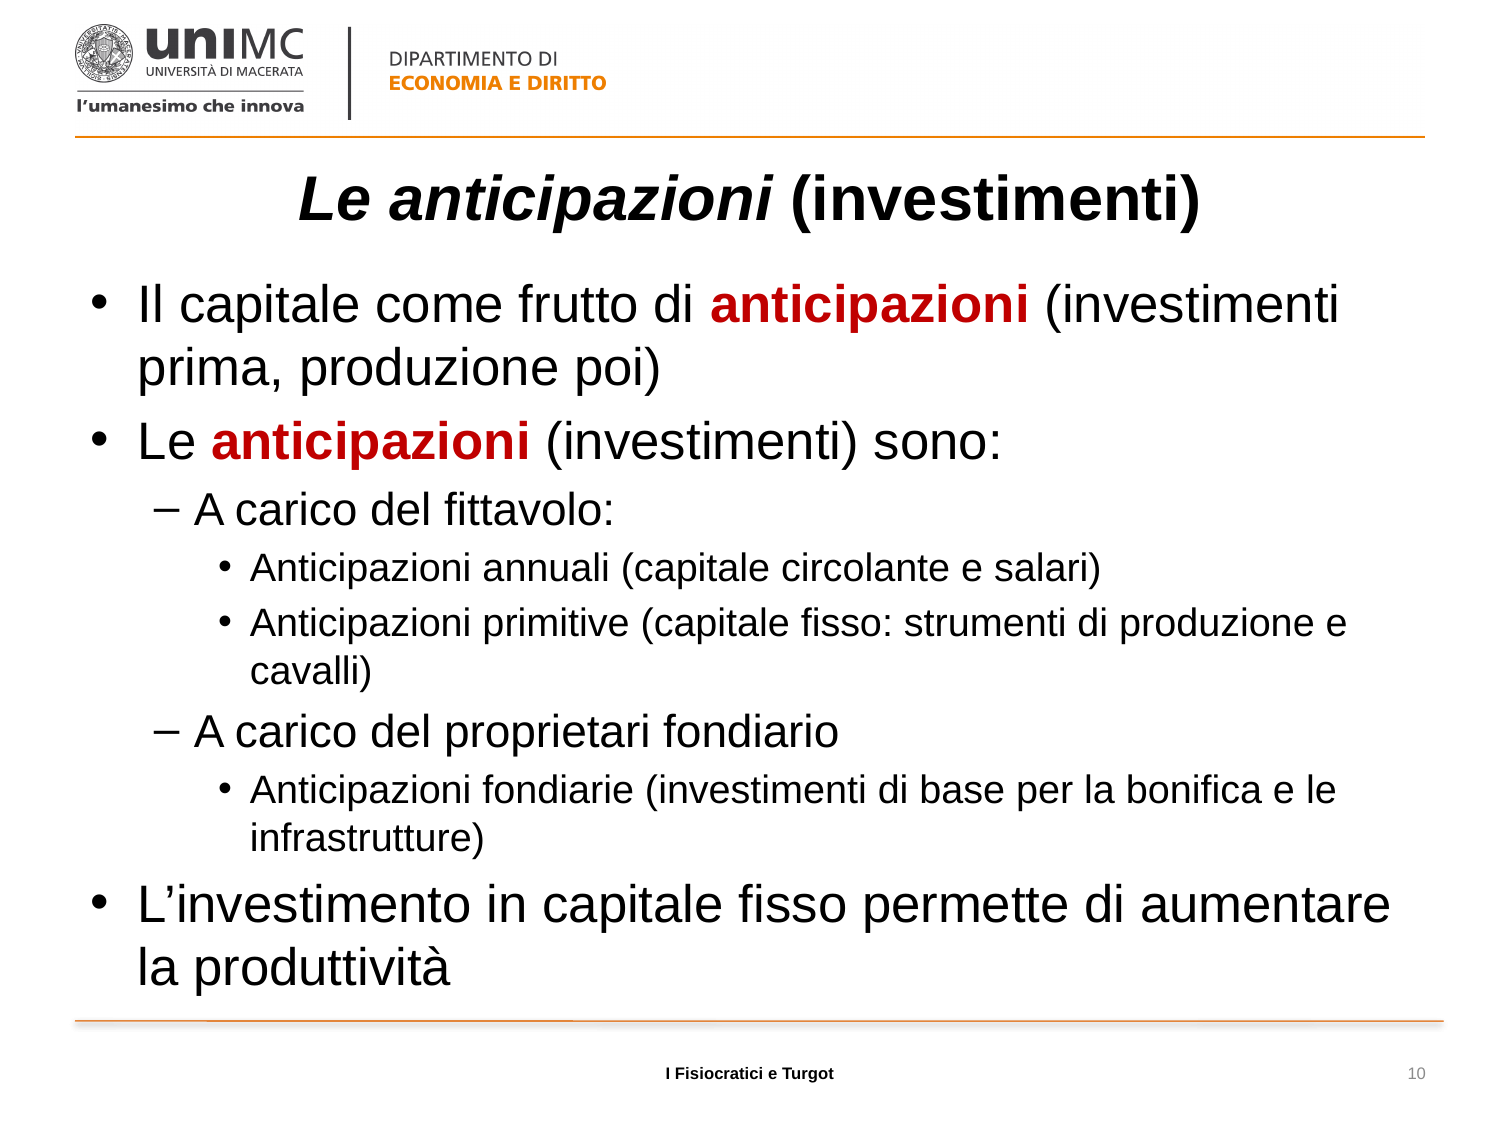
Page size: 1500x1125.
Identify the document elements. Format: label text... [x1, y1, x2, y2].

list Il capitale come frutto di anticipazioni (investimenti prima, produzione poi) Le anticipazioni (investimenti) sono: A carico del fittavolo: Anticipazioni annuali (capitale circolante e salari) Anticipazioni primitive (capitale fisso: strumenti di produzione e cavalli) A carico del proprietari fondiario Anticipazioni fondiarie (investimenti di base per la bonifica e le infrastrutture) L’investimento in capitale fisso permette di aumentare la produttività [75, 262, 1425, 1005]
footer I Fisiocratici e Turgot [512, 1042, 988, 1103]
title Le anticipazioni (investimenti) [75, 149, 1425, 241]
picture [75, 24, 1425, 138]
slide_number 10 [1091, 1042, 1442, 1103]
